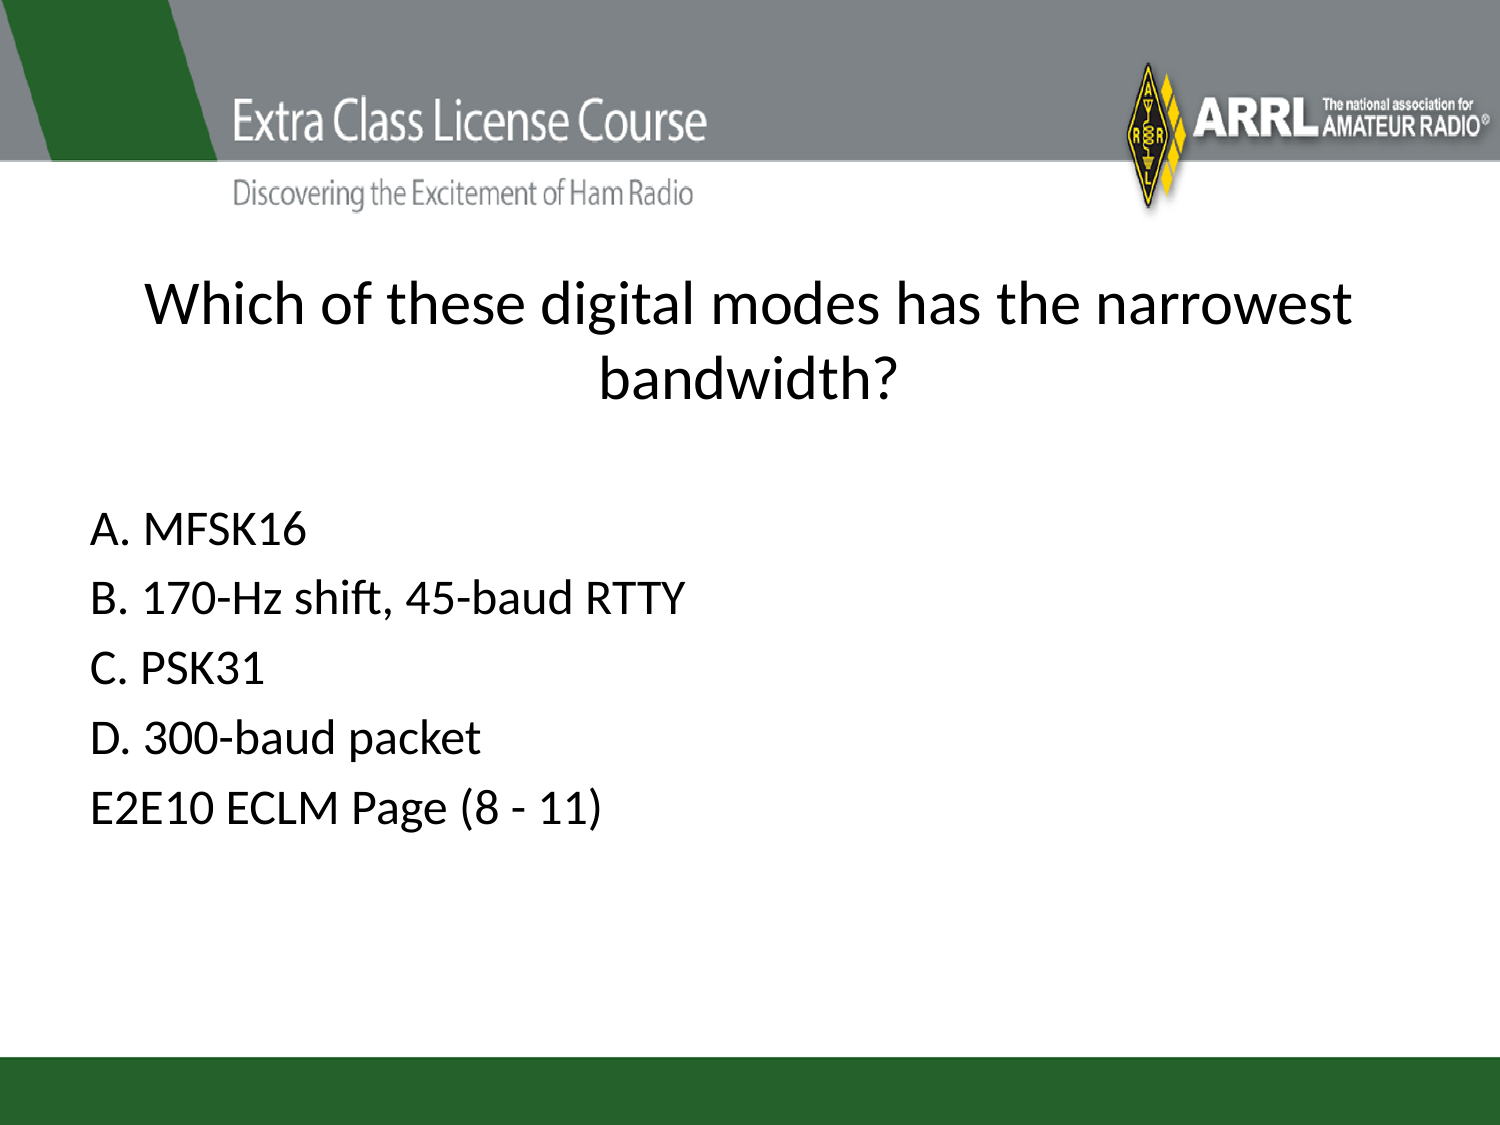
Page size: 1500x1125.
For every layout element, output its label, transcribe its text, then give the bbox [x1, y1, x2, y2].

picture [0, 0, 1500, 1125]
title Which of these digital modes has the narrowest bandwidth? [75, 254, 1425, 435]
list A. MFSK16 B. 170-Hz shift, 45-baud RTTY C. PSK31 D. 300-baud packet E2E10 ECLM Page (8 - 11) [75, 487, 1425, 1005]
